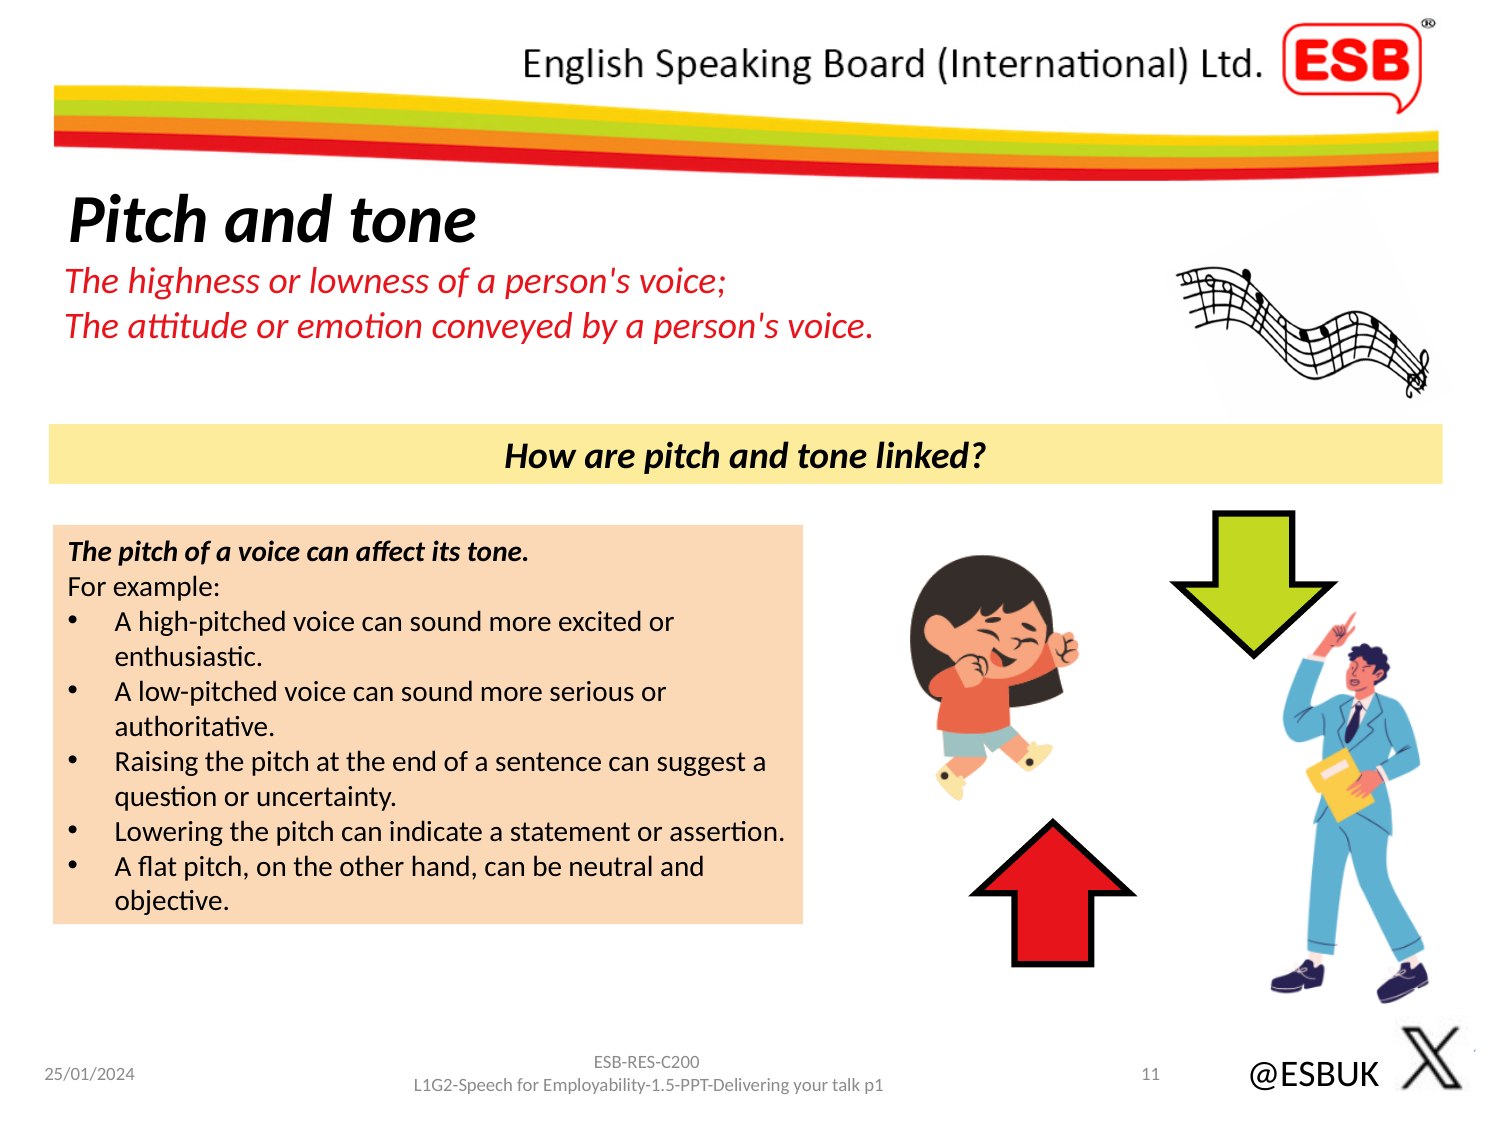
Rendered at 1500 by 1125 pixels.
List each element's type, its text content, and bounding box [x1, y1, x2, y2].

text_box The highness or lowness of a person's voice; The attitude or emotion conveyed by a person's voice. [48, 248, 996, 354]
text_box The pitch of a voice can affect its tone. For example: A high-pitched voice can sound more excited or enthusiastic. A low-pitched voice can sound more serious or authoritative. Raising the pitch at the end of a sentence can suggest a question or uncertainty. Lowering the pitch can indicate a statement or assertion. A flat pitch, on the other hand, can be neutral and objective. [53, 524, 803, 925]
picture [1394, 1015, 1476, 1102]
picture [1246, 594, 1443, 1012]
text_box How are pitch and tone linked? [48, 424, 1443, 484]
text_box [973, 820, 1133, 966]
picture [901, 520, 1099, 808]
picture [0, 0, 1500, 447]
slide_number 11 [930, 1042, 1176, 1103]
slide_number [29, 1042, 367, 1103]
footer ESB-RES-C200 L1G2-Speech for Employability-1.5-PPT-Delivering your talk p1 [395, 1042, 902, 1103]
title Pitch and tone [53, 160, 1347, 279]
text_box [1174, 512, 1334, 650]
